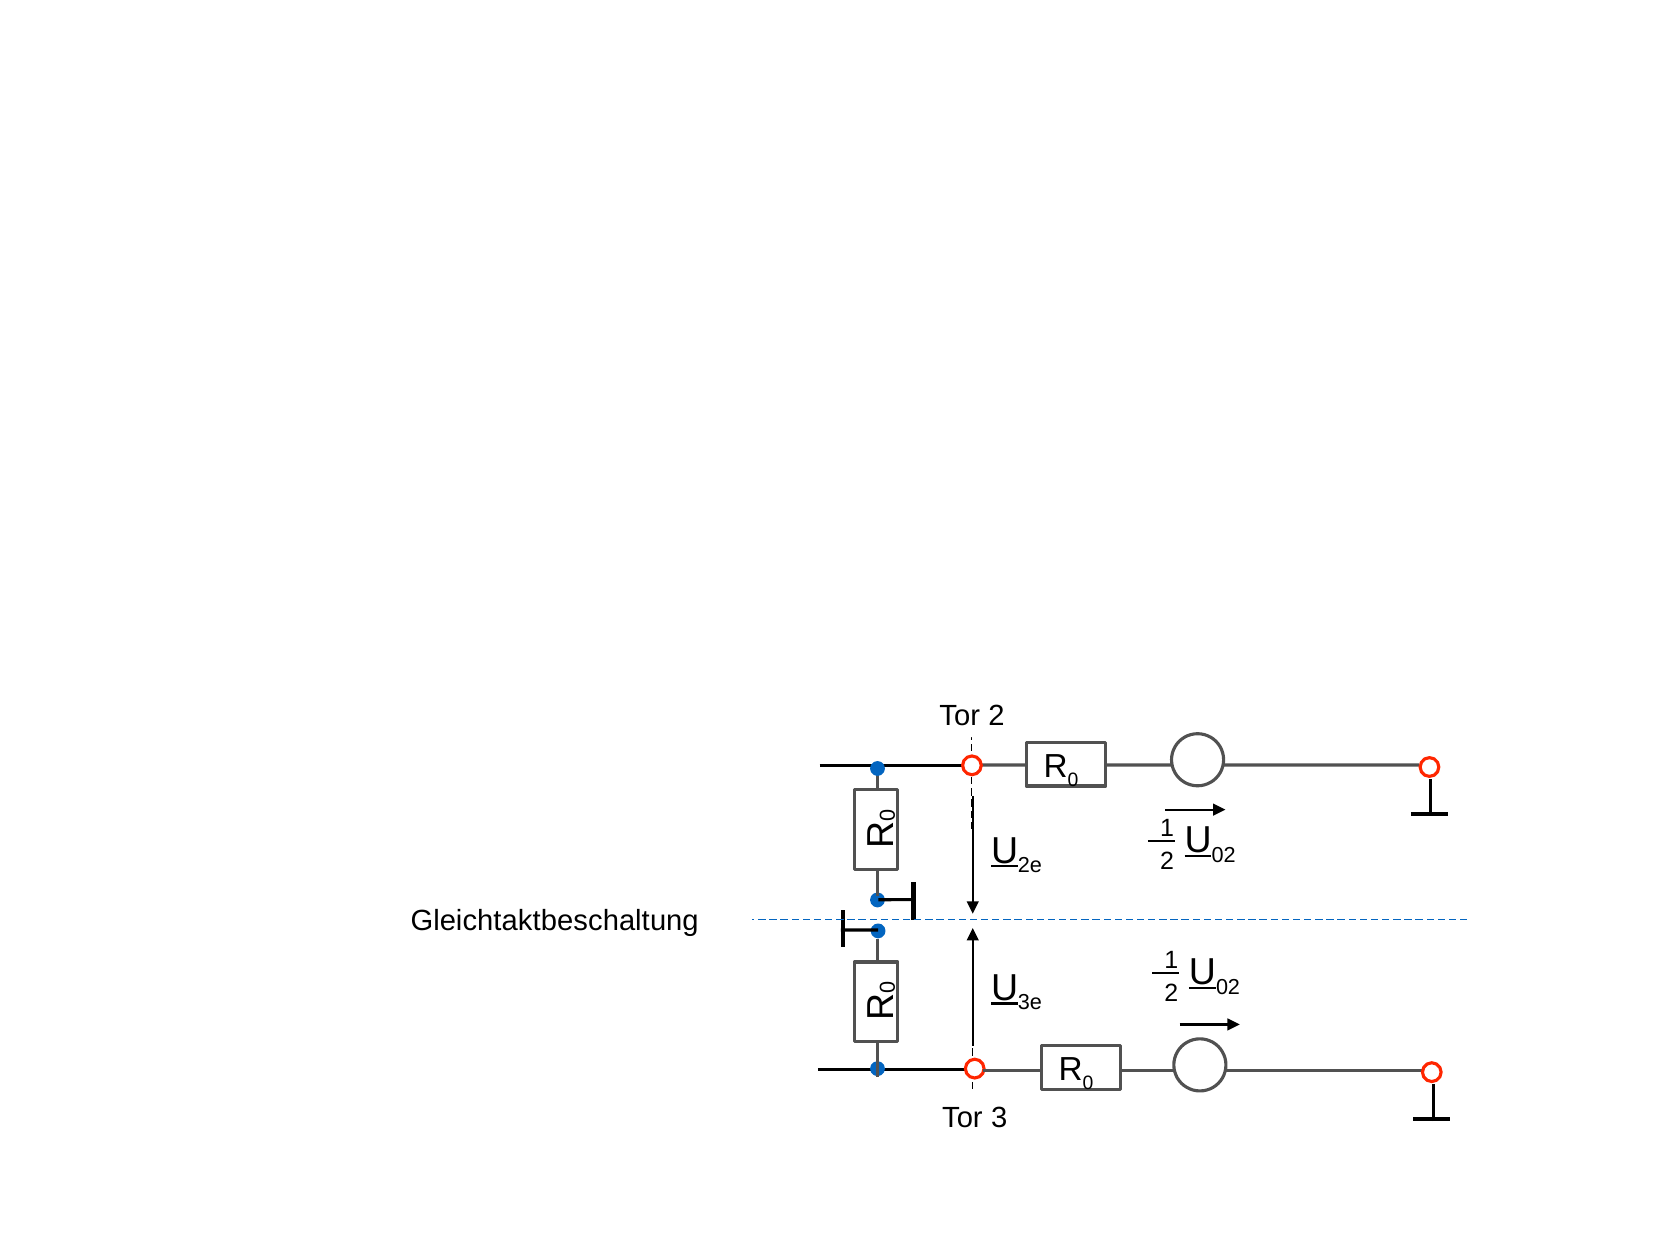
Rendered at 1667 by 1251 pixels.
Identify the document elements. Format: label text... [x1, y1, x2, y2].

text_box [1144, 803, 1266, 879]
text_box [1040, 1038, 1127, 1100]
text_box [840, 909, 879, 948]
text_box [1025, 735, 1112, 796]
text_box [878, 1062, 884, 1075]
text_box [1173, 1038, 1226, 1091]
text_box U3e [965, 954, 973, 1026]
text_box Tor 3 [935, 1092, 1014, 1140]
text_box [1412, 1062, 1451, 1122]
text_box [966, 928, 979, 1046]
text_box [871, 762, 884, 775]
text_box Gleichtaktbeschaltung [404, 895, 706, 943]
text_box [878, 882, 916, 920]
text_box [1179, 1018, 1240, 1031]
text_box U3e [974, 954, 1072, 1026]
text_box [1410, 757, 1449, 817]
text_box [965, 1059, 985, 1078]
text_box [818, 970, 937, 1032]
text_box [1149, 935, 1271, 1011]
text_box U2e [965, 817, 973, 889]
text_box U2e [974, 817, 1072, 889]
text_box [871, 1062, 877, 1075]
text_box [966, 795, 979, 914]
text_box [962, 755, 982, 775]
text_box Tor 2 [933, 689, 1011, 738]
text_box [818, 798, 937, 860]
text_box [1171, 733, 1224, 786]
